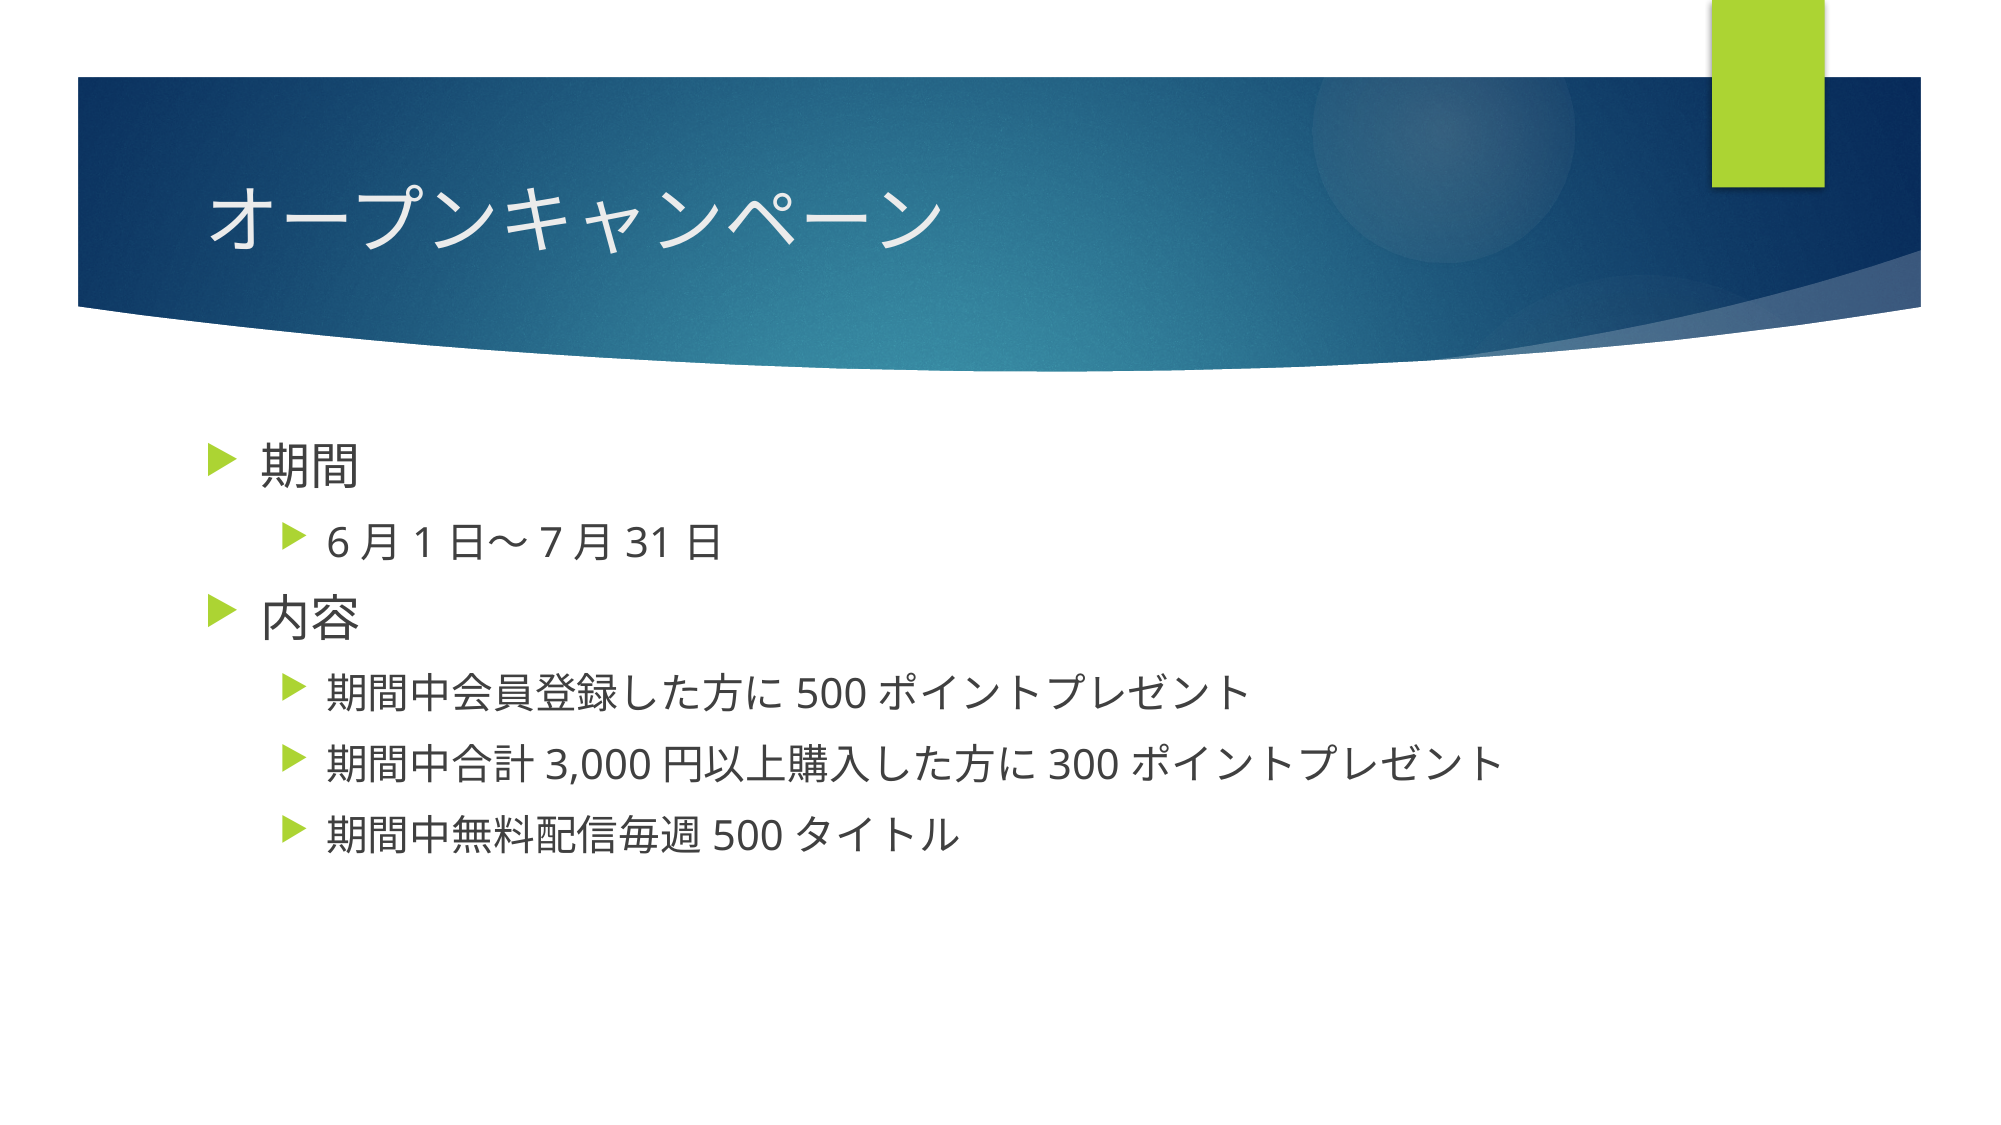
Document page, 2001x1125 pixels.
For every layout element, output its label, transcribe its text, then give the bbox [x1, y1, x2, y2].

title オープンキャンペーン [189, 159, 1627, 276]
list 期間 6月1日～7月31日 内容 期間中会員登録した方に500ポイントプレゼント 期間中合計3,000円以上購入した方に300ポイントプレゼント 期間中無料配信毎週500タイトル [189, 427, 1627, 988]
